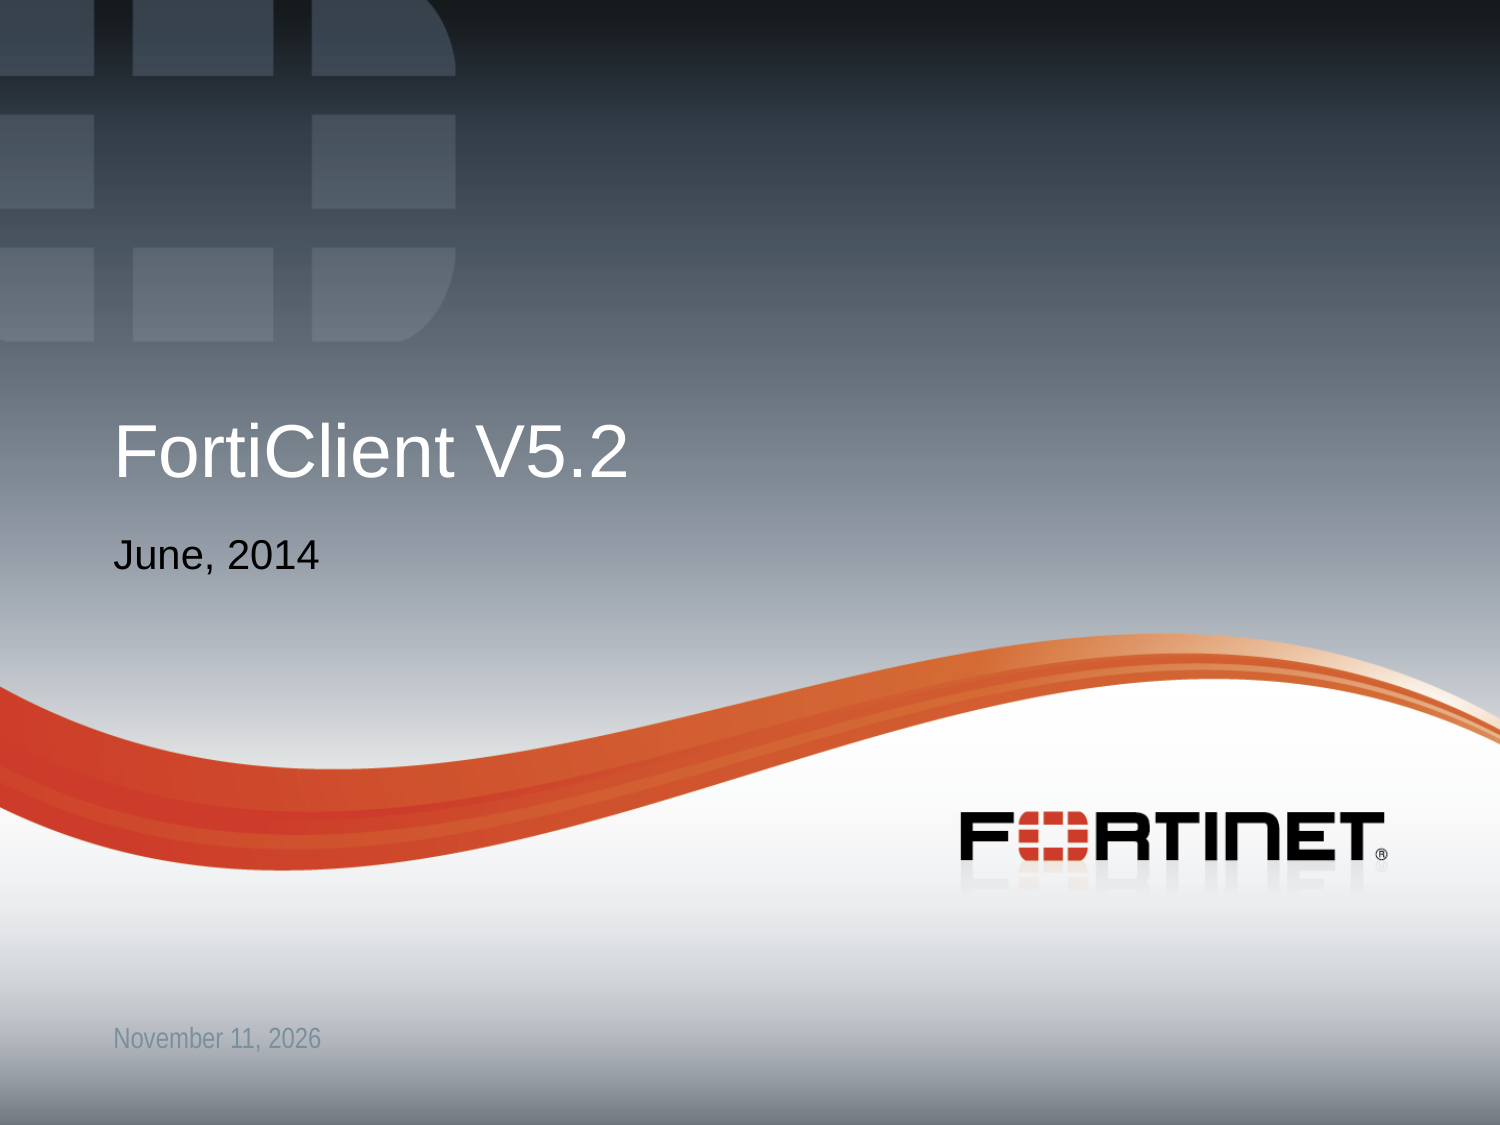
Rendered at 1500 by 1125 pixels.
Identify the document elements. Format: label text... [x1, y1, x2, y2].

picture [0, 0, 1500, 1125]
title FortiClient V5.2 [113, 251, 1426, 493]
subtitle June, 2014 [113, 527, 1426, 665]
